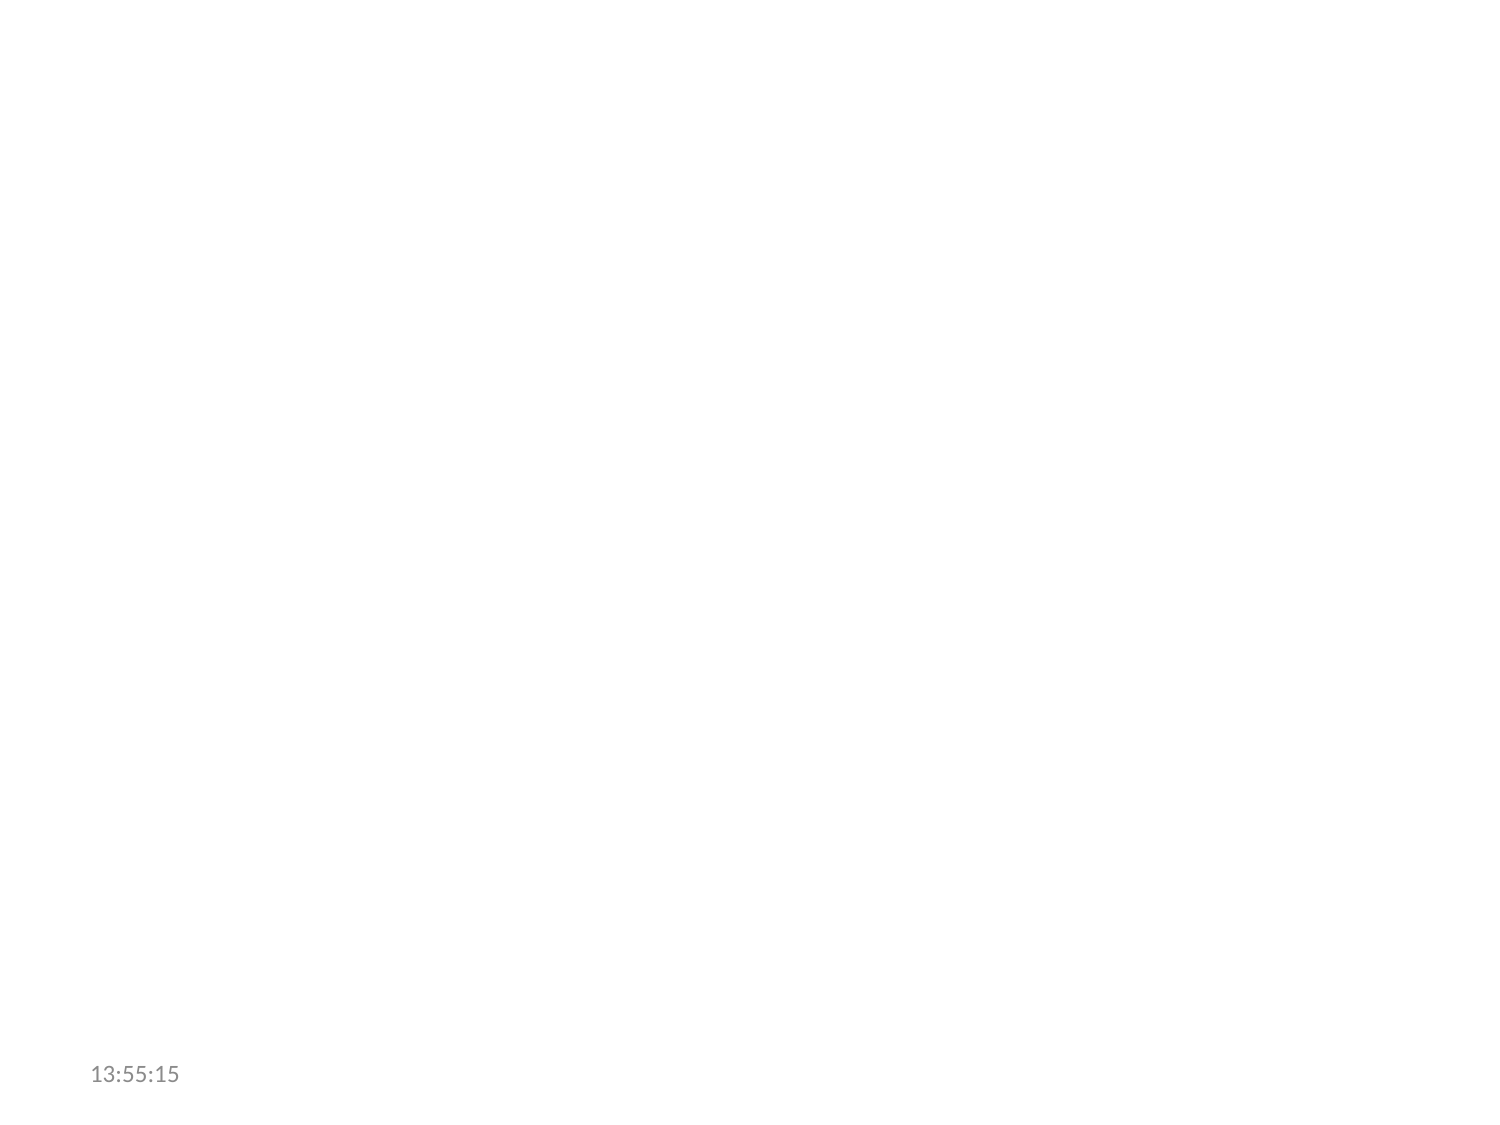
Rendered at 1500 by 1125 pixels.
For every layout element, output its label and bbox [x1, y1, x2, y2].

slide_number [75, 1042, 425, 1103]
